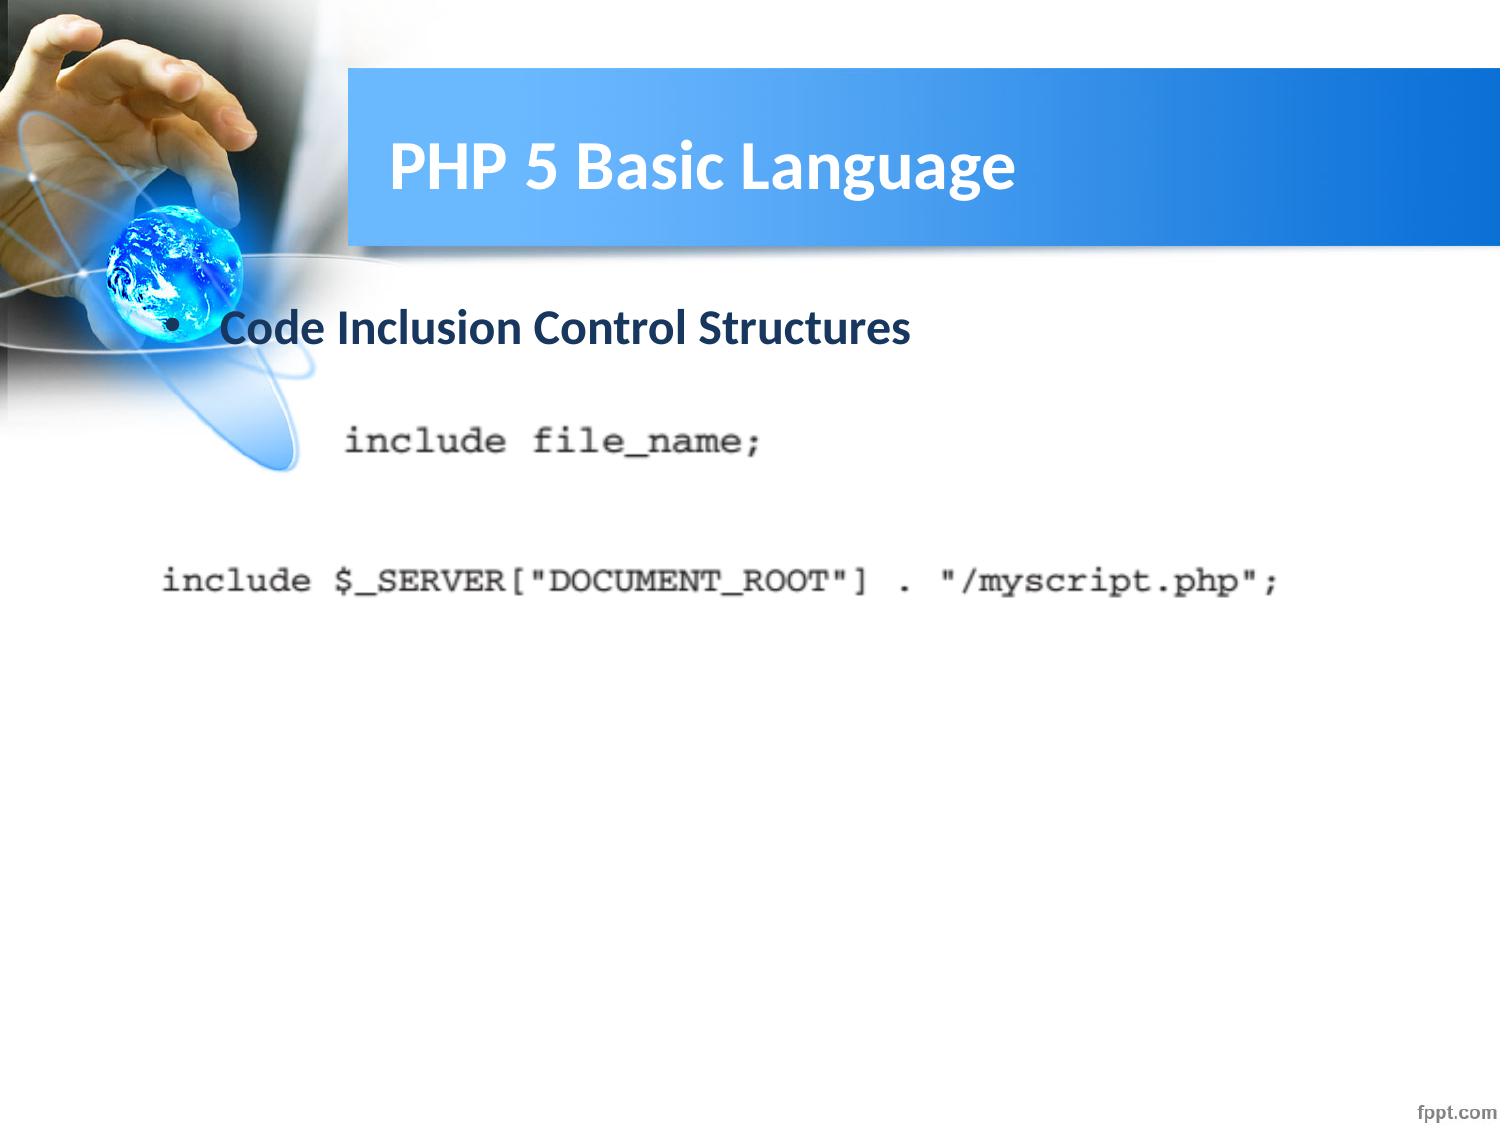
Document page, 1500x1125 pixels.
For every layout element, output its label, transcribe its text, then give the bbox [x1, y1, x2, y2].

picture [0, 0, 1500, 1125]
list Code Inclusion Control Structures [148, 286, 1477, 1039]
title PHP 5 Basic Language [374, 111, 1452, 212]
